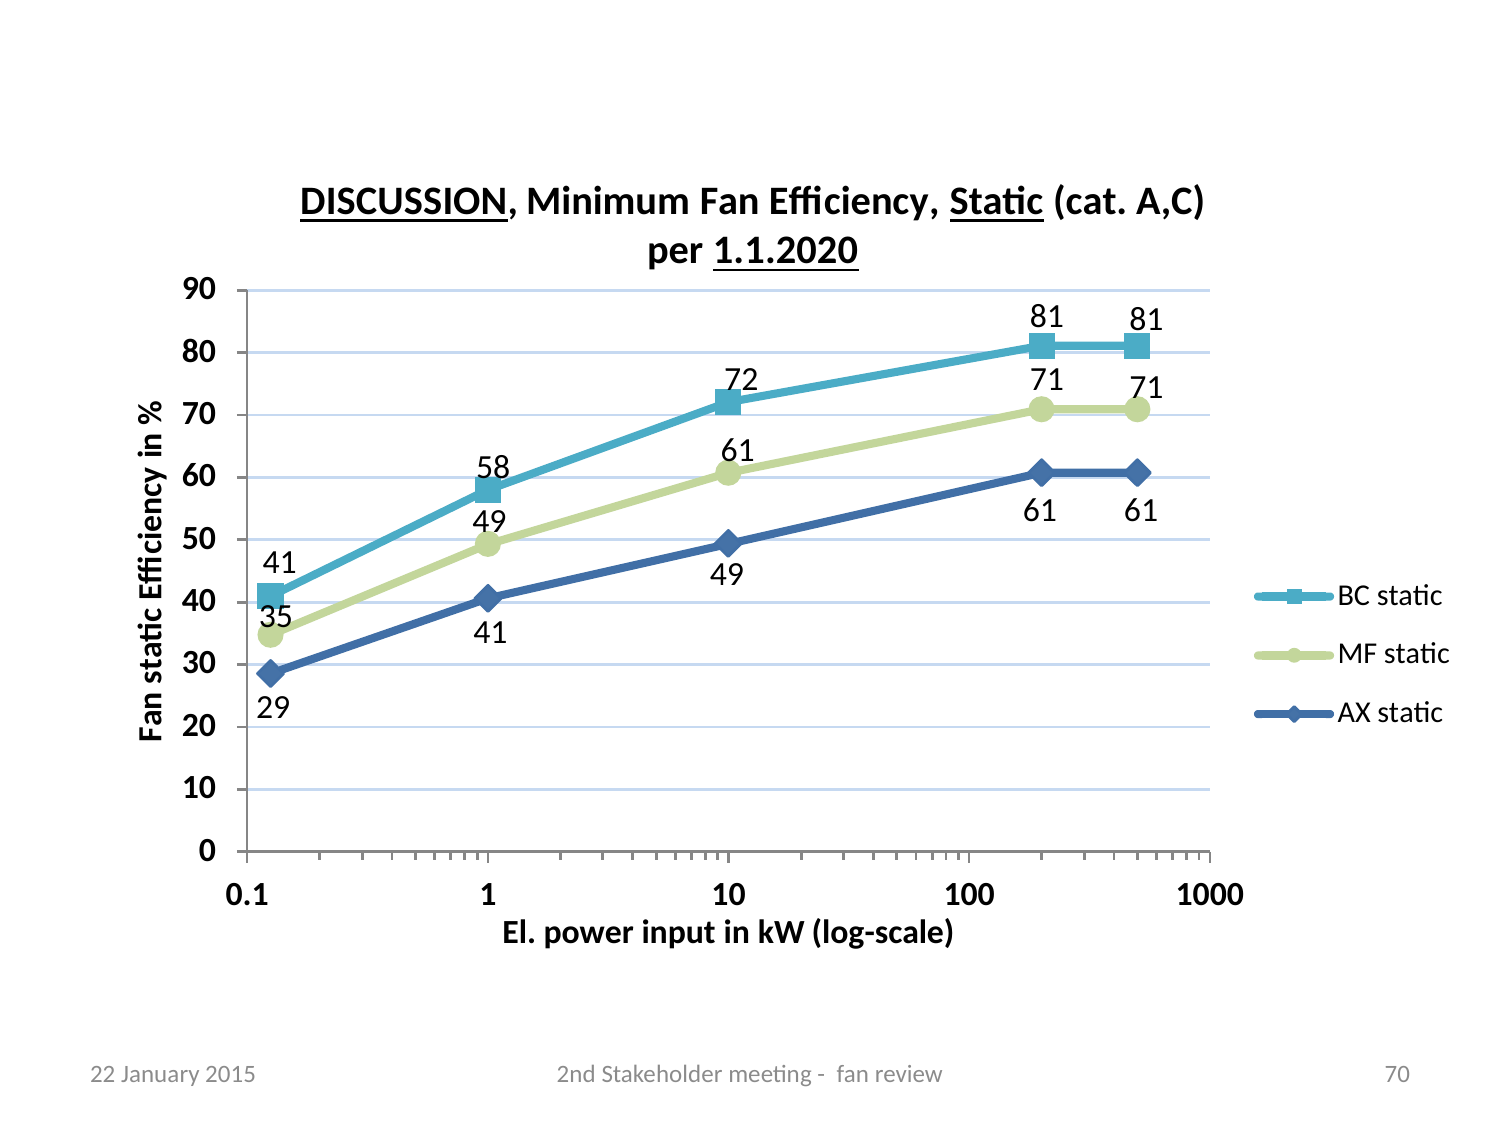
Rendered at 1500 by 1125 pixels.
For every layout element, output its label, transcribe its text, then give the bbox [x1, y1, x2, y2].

slide_number 70 [1074, 1042, 1425, 1103]
picture [5, 147, 1500, 958]
footer 2nd Stakeholder meeting - fan review [512, 1042, 988, 1103]
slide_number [75, 1042, 425, 1103]
